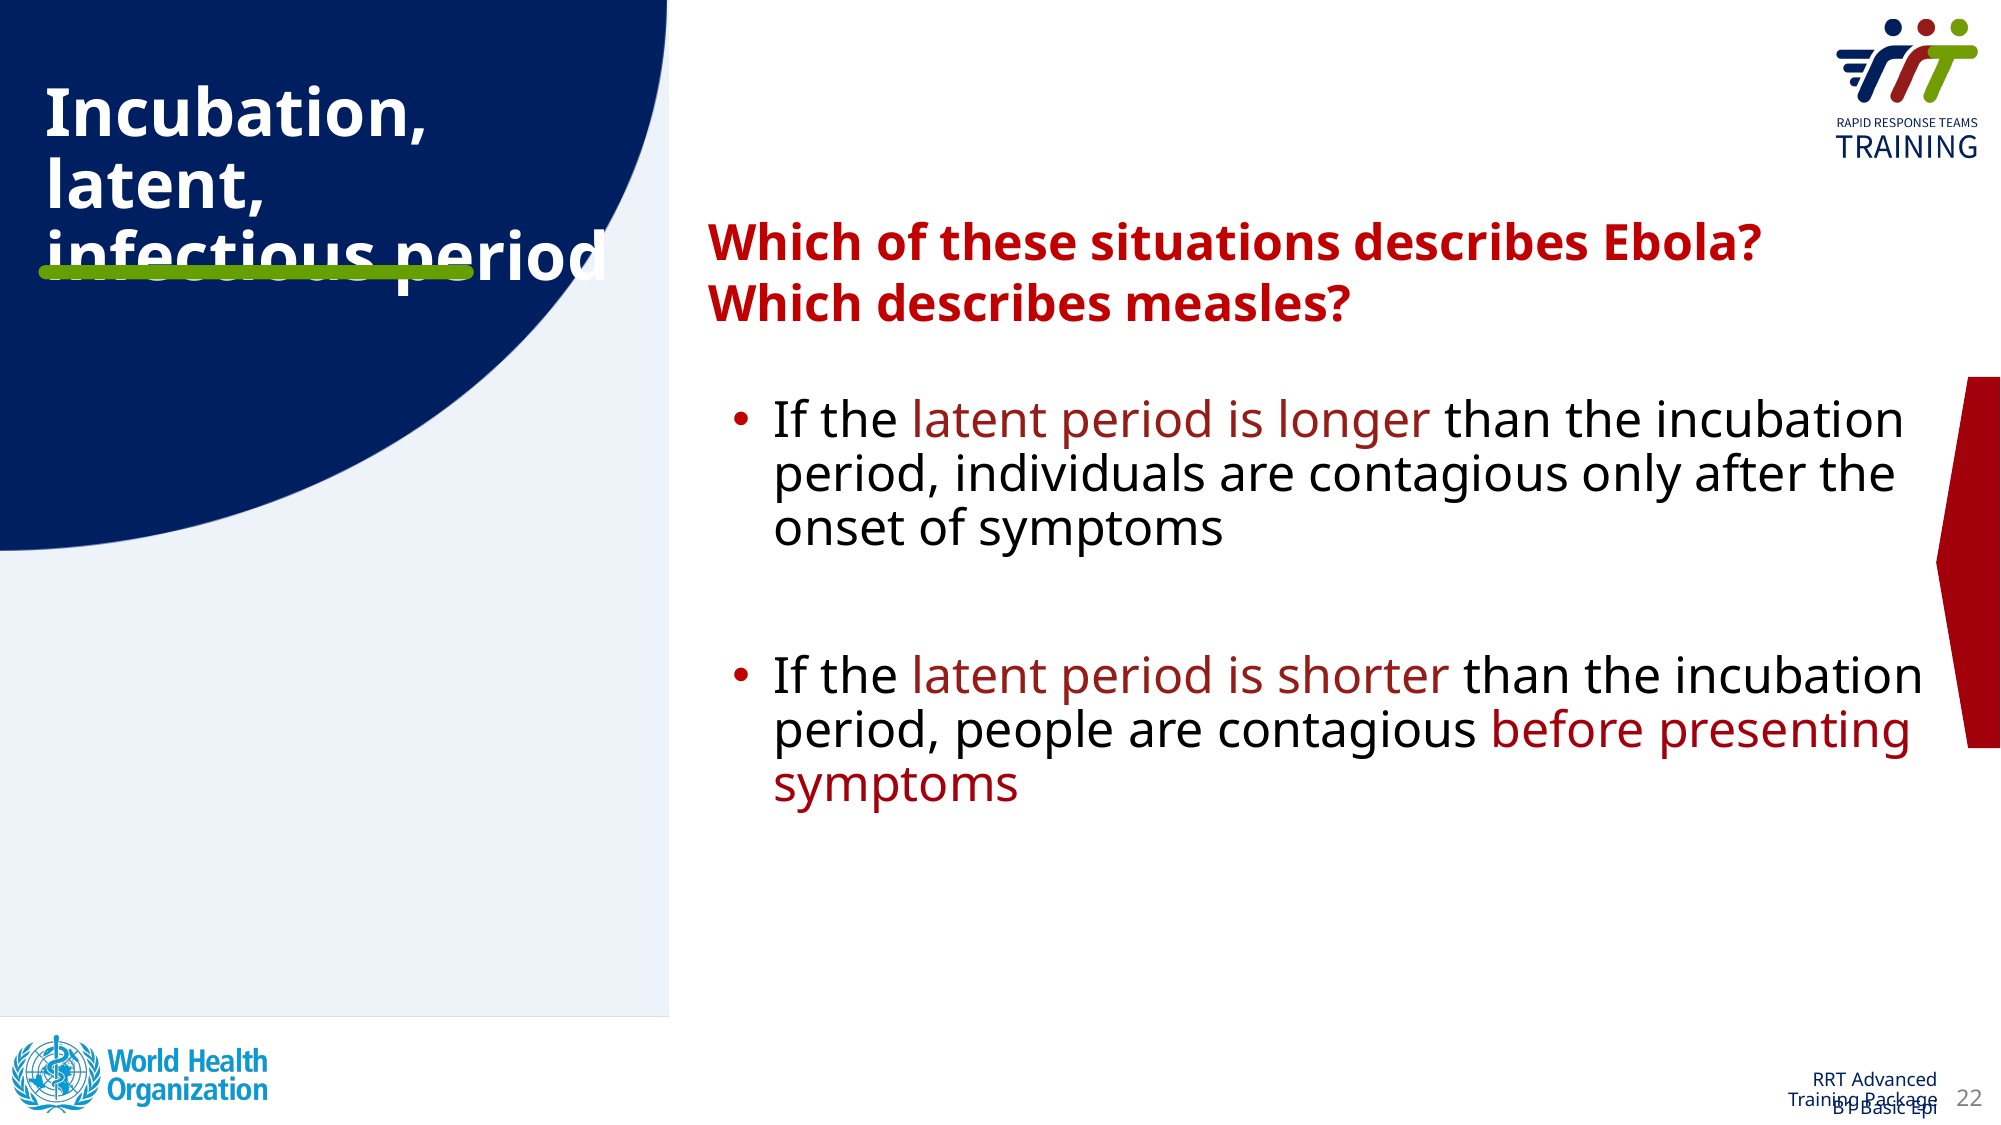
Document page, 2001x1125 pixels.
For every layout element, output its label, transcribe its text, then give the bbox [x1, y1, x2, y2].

picture [1835, 19, 1978, 167]
title Incubation, latent, infectious period [37, 81, 637, 292]
picture [12, 1083, 48, 1113]
picture [58, 1050, 64, 1058]
picture [12, 1035, 267, 1113]
text_box [38, 265, 474, 280]
list Which of these situations describes Ebola? Which describes measles? If the latent period is longer than the incubation period, individuals are contagious only after the onset of symptoms If the latent period is shorter than the incubation period, people are contagious before presenting symptoms [700, 209, 1937, 1049]
picture [0, 0, 669, 1018]
